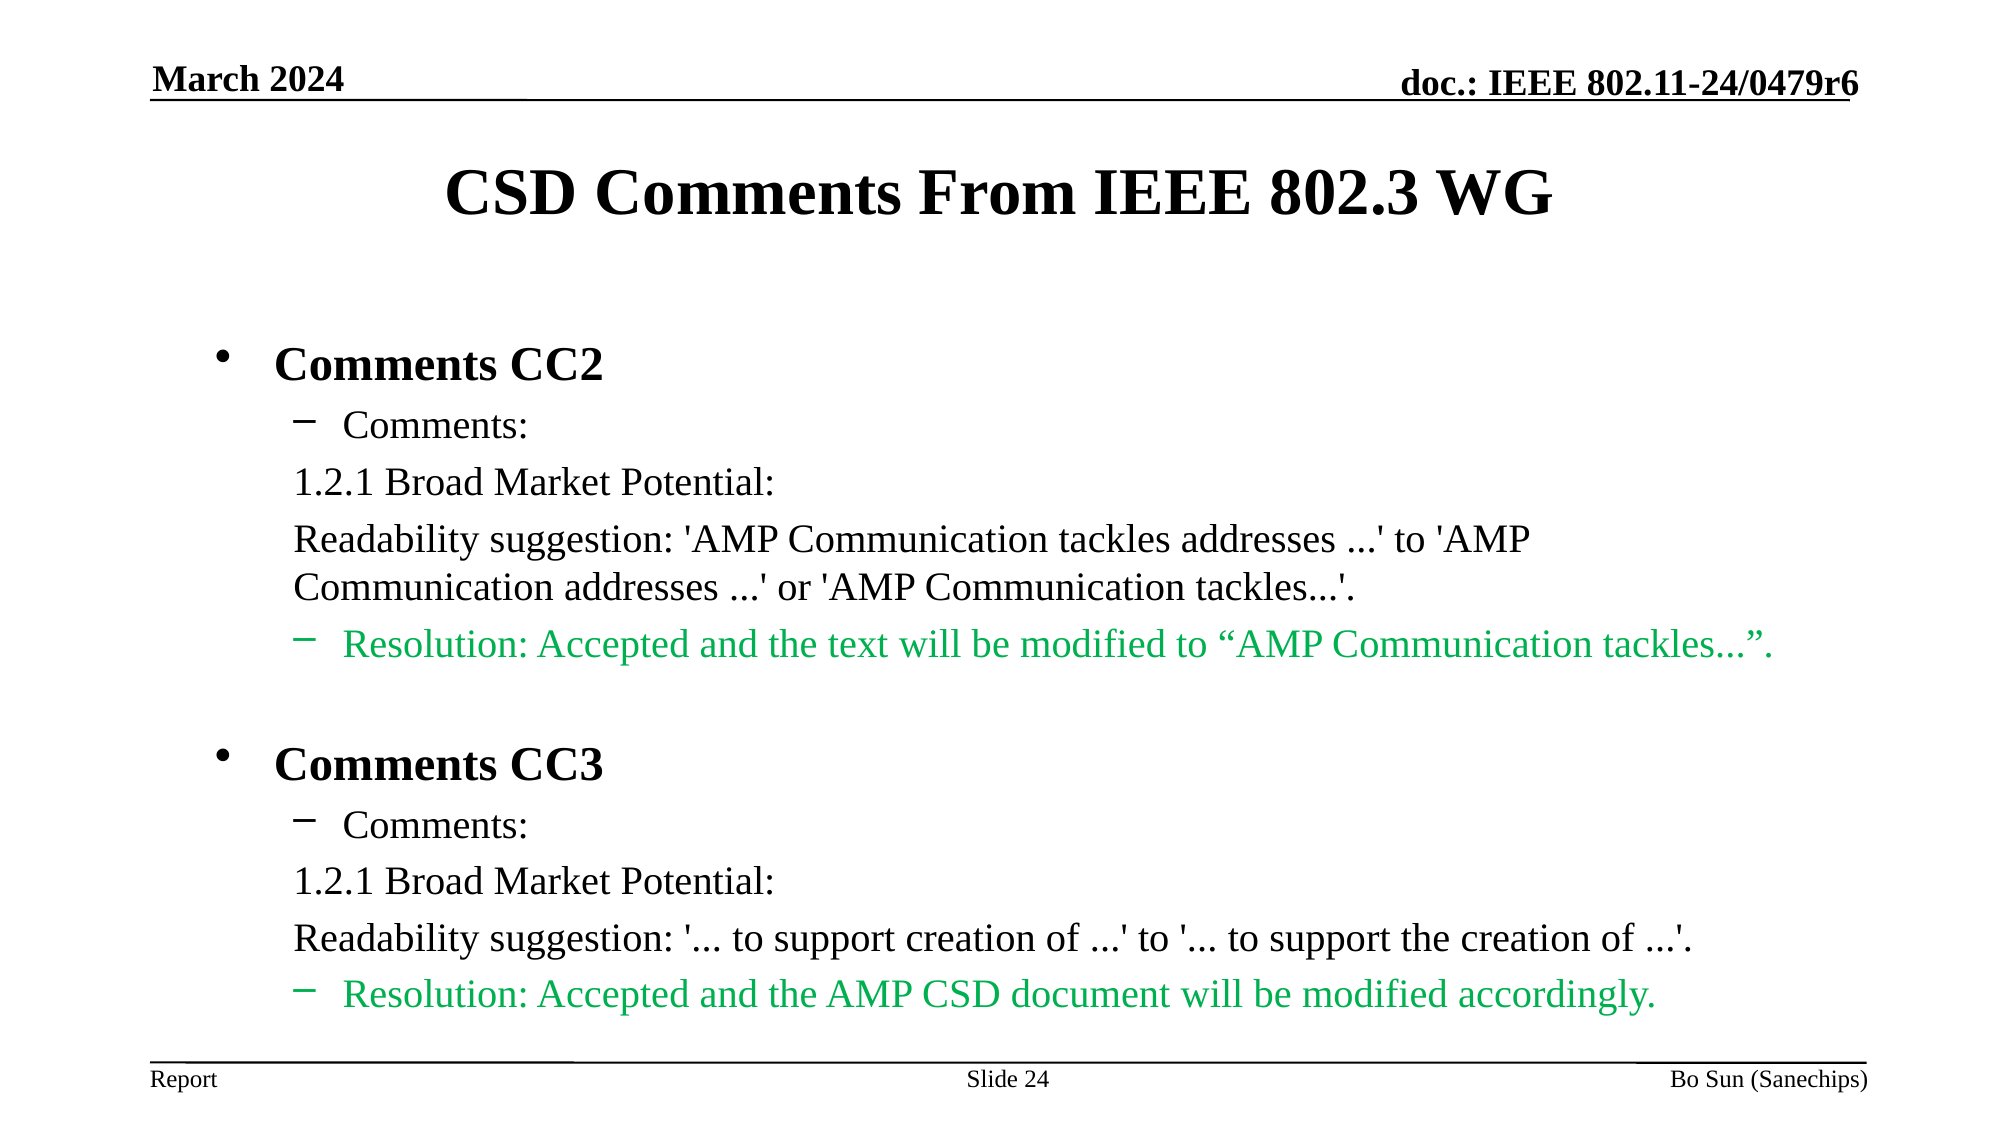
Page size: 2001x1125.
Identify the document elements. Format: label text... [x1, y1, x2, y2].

text_box Comments CC2 Comments: 1.2.1 Broad Market Potential: Readability suggestion: 'AMP Communication tackles addresses ...' to 'AMP Communication addresses ...' or 'AMP Communication tackles...'. Resolution: Accepted and the text will be modified to “AMP Communication tackles...”. Comments CC3 Comments: 1.2.1 Broad Market Potential: Readability suggestion: '... to support creation of ...' to '... to support the creation of ...'. Resolution: Accepted and the AMP CSD document will be modified accordingly. [200, 324, 1800, 1039]
slide_number Slide 24 [949, 1061, 1067, 1123]
footer Bo Sun (Sanechips) [1171, 1061, 1869, 1093]
text_box CSD Comments From IEEE 802.3 WG [200, 100, 1800, 276]
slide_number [152, 54, 563, 100]
